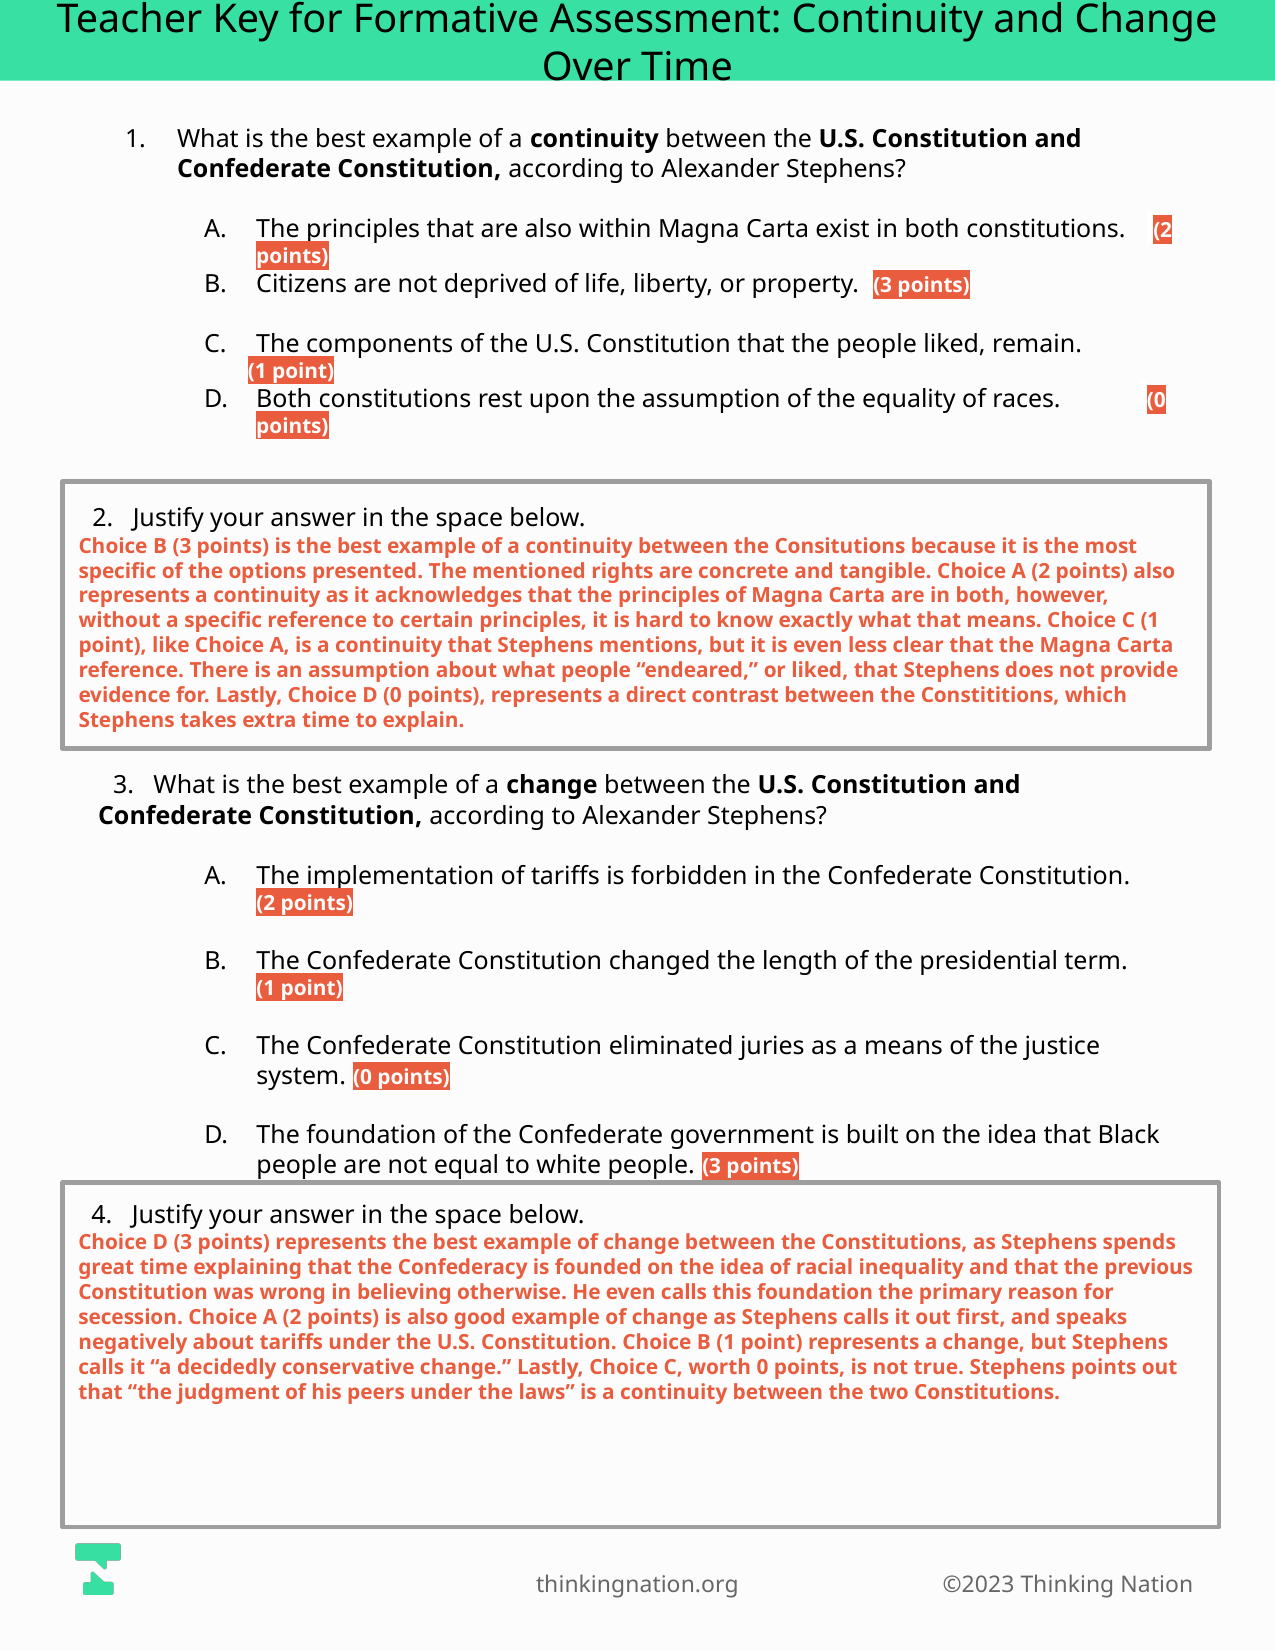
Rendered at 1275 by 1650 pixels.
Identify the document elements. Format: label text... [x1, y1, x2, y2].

text_box Teacher Key for Formative Assessment: Continuity and Change Over Time [0, 0, 1275, 81]
text_box thinkingnation.org [486, 1553, 789, 1605]
text_box ©2023 Thinking Nation [907, 1553, 1210, 1605]
text_box What is the best example of a continuity between the U.S. Constitution and Confederate Constitution, according to Alexander Stephens? The principles that are also within Magna Carta exist in both constitutions. (2 points) Citizens are not deprived of life, liberty, or property. (3 points) The components of the U.S. Constitution that the people liked, remain. (1 point) Both constitutions rest upon the assumption of the equality of races. (0 points) [82, 107, 1191, 482]
text_box 2. Justify your answer in the space below. Choice B (3 points) is the best example of a continuity between the Consitutions because it is the most specific of the options presented. The mentioned rights are concrete and tangible. Choice A (2 points) also represents a continuity as it acknowledges that the principles of Magna Carta are in both, however, without a specific reference to certain principles, it is hard to know exactly what that means. Choice C (1 point), like Choice A, is a continuity that Stephens mentions, but it is even less clear that the Magna Carta reference. There is an assumption about what people “endeared,” or liked, that Stephens does not provide evidence for. Lastly, Choice D (0 points), represents a direct contrast between the Constititions, which Stephens takes extra time to explain. [62, 481, 1210, 749]
text_box 3. What is the best example of a change between the U.S. Constitution and Confederate Constitution, according to Alexander Stephens? The implementation of tariffs is forbidden in the Confederate Constitution. (2 points) The Confederate Constitution changed the length of the presidential term. (1 point) The Confederate Constitution eliminated juries as a means of the justice system. (0 points) The foundation of the Confederate government is built on the idea that Black people are not equal to white people. (3 points) [82, 748, 1191, 1156]
text_box 4. Justify your answer in the space below. Choice D (3 points) represents the best example of change between the Constitutions, as Stephens spends great time explaining that the Confederacy is founded on the idea of racial inequality and that the previous Constitution was wrong in believing otherwise. He even calls this foundation the primary reason for secession. Choice A (2 points) is also good example of change as Stephens calls it out first, and speaks negatively about tariffs under the U.S. Constitution. Choice B (1 point) represents a change, but Stephens calls it “a decidedly conservative change.” Lastly, Choice C, worth 0 points, is not true. Stephens points out that “the judgment of his peers under the laws” is a continuity between the two Constitutions. [62, 1182, 1220, 1527]
picture [62, 1533, 134, 1605]
